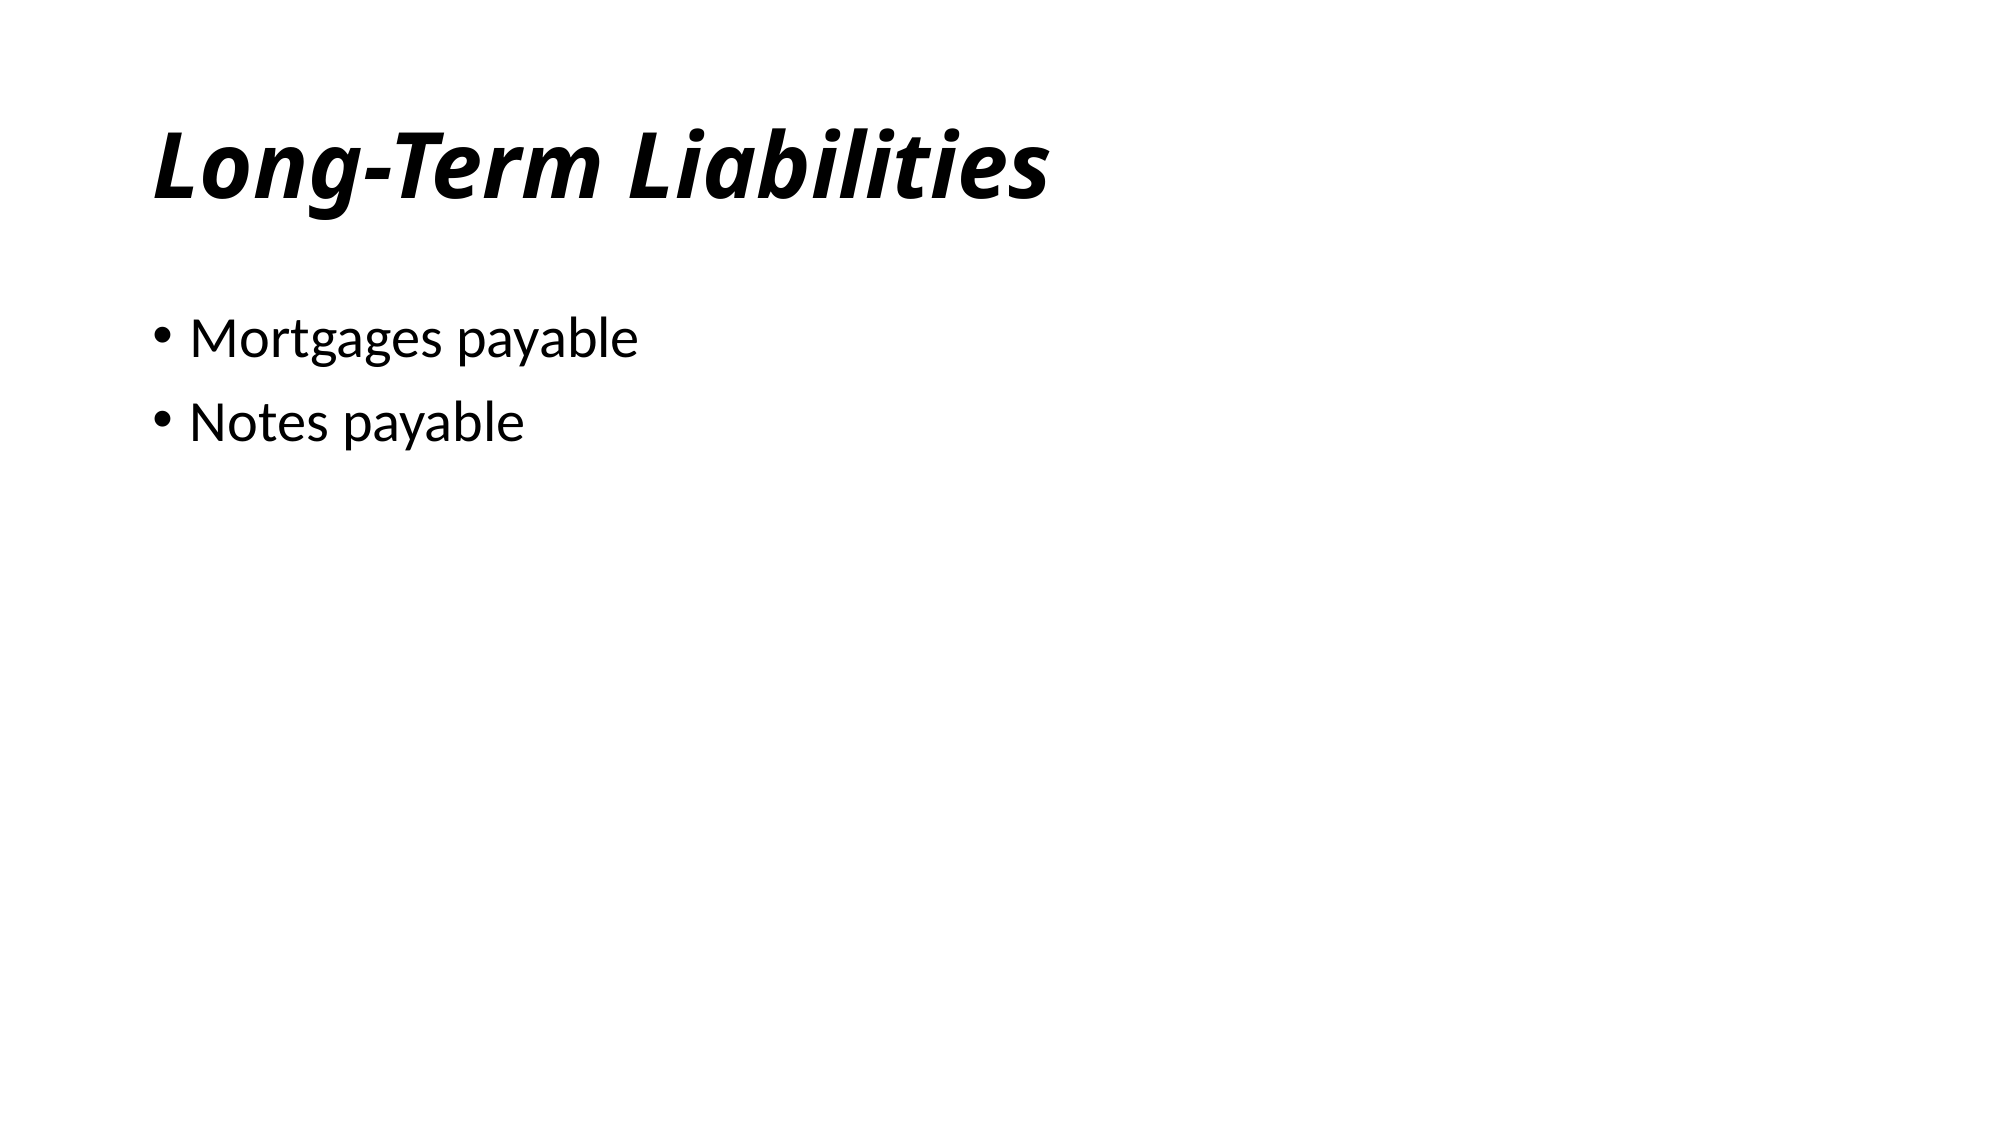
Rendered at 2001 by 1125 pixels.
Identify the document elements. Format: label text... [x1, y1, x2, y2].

list Mortgages payable Notes payable [137, 299, 1863, 1014]
title Long-Term Liabilities [137, 59, 1863, 278]
